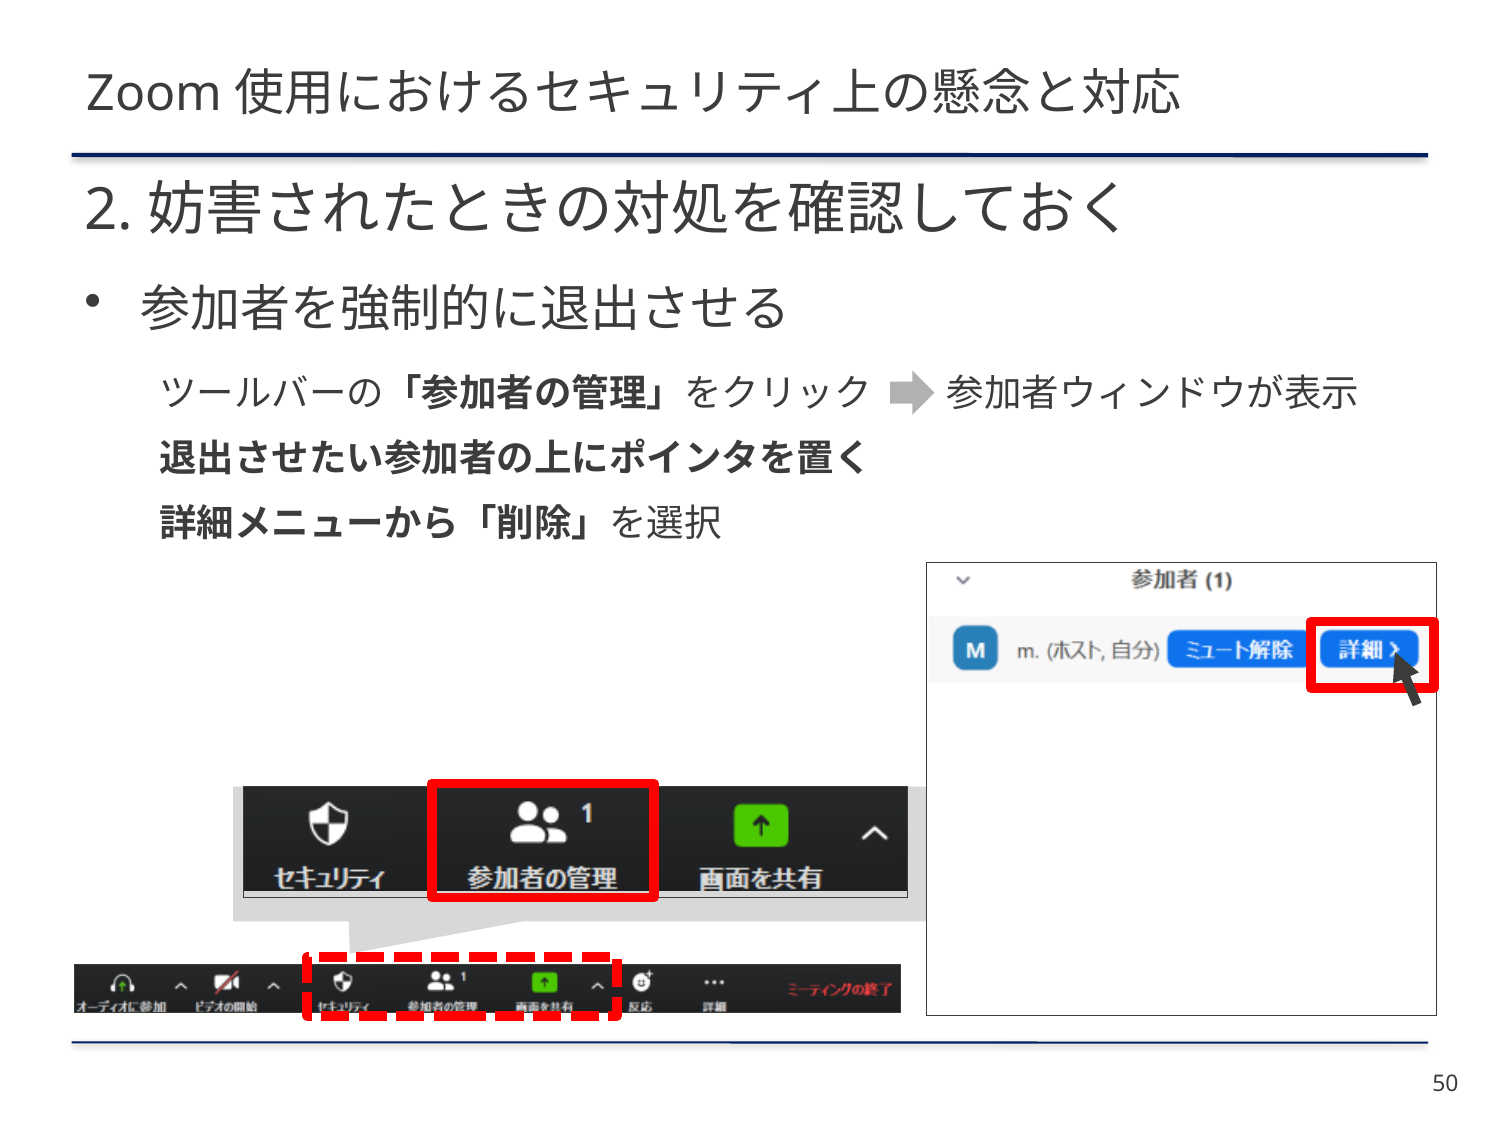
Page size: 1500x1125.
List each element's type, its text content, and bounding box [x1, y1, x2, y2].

list 2.妨害されたときの対処を確認しておく 参加者を強制的に退出させる ツールバーの「参加者の管理」をクリック 参加者ウィンドウが表示 退出させたい参加者の上にポインタを置く 詳細メニューから「削除」を選択 [69, 163, 1452, 1013]
title Zoom使用におけるセキュリティ上の懸念と対応 [71, 37, 1429, 143]
text_box [430, 781, 656, 785]
picture [243, 786, 909, 898]
picture [74, 963, 901, 1013]
text_box [305, 955, 619, 962]
text_box [888, 368, 937, 417]
picture [926, 562, 1437, 1017]
slide_number 50 [1417, 1055, 1489, 1113]
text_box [1394, 651, 1418, 705]
